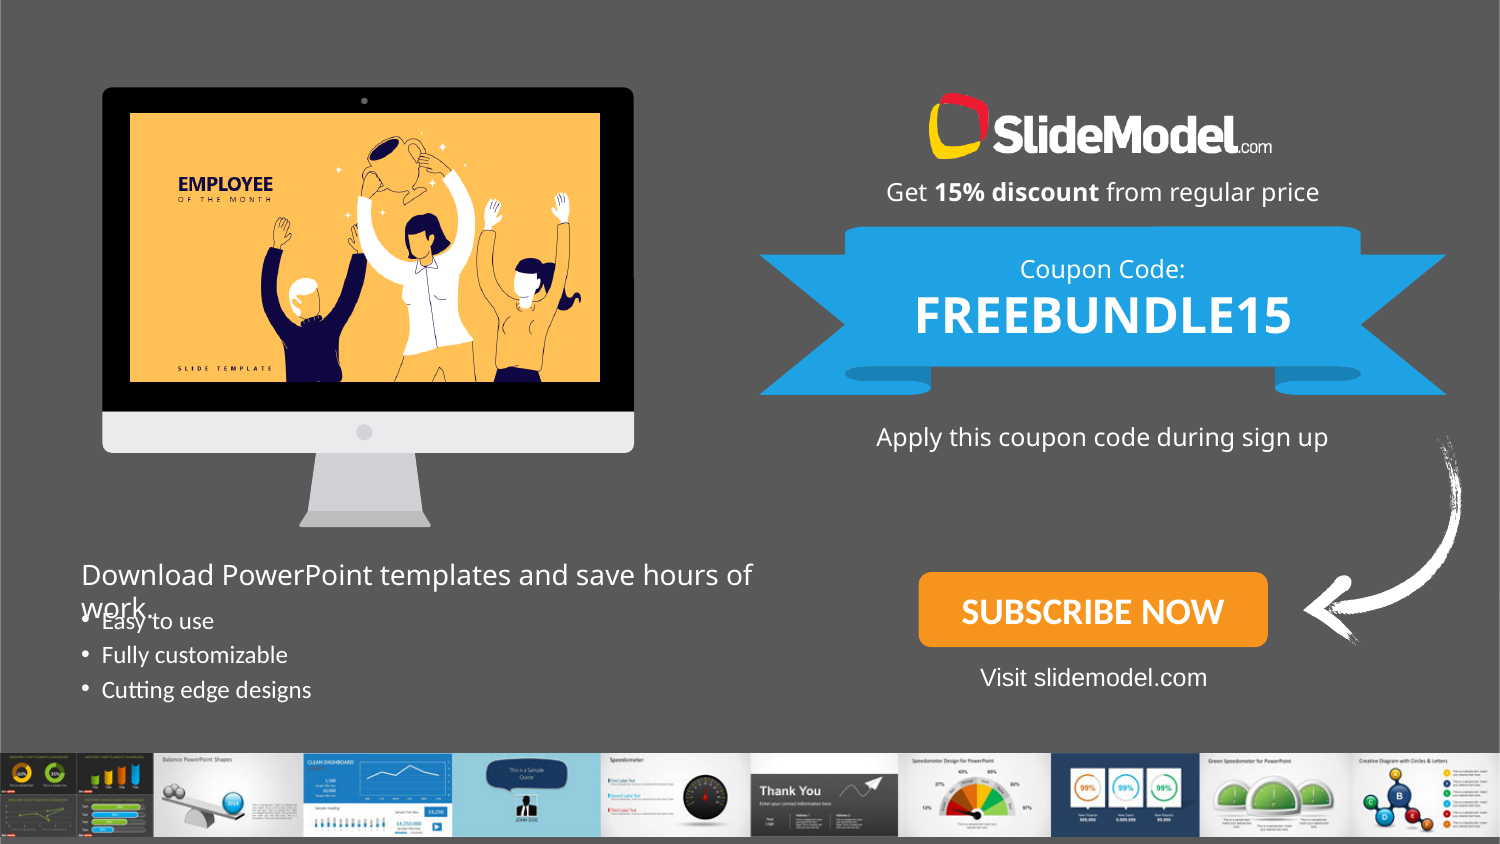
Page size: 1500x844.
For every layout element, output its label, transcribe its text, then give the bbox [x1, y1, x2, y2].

text_box SUBSCRIBE NOW [916, 569, 1270, 650]
picture [130, 112, 601, 382]
text_box Visit slidemodel.com [935, 655, 1253, 697]
text_box Coupon Code: FREEBUNDLE15 [880, 246, 1326, 352]
text_box [1302, 435, 1462, 646]
text_box Apply this coupon code during sign up [847, 413, 1359, 459]
picture [928, 93, 1273, 159]
text_box Get 15% discount from regular price [793, 168, 1413, 214]
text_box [102, 87, 635, 528]
picture [0, 752, 1500, 837]
text_box Download PowerPoint templates and save hours of work. [66, 549, 794, 632]
text_box Easy to use Fully customizable Cutting edge designs [66, 632, 647, 711]
text_box [0, 0, 1500, 752]
text_box [757, 224, 1449, 397]
